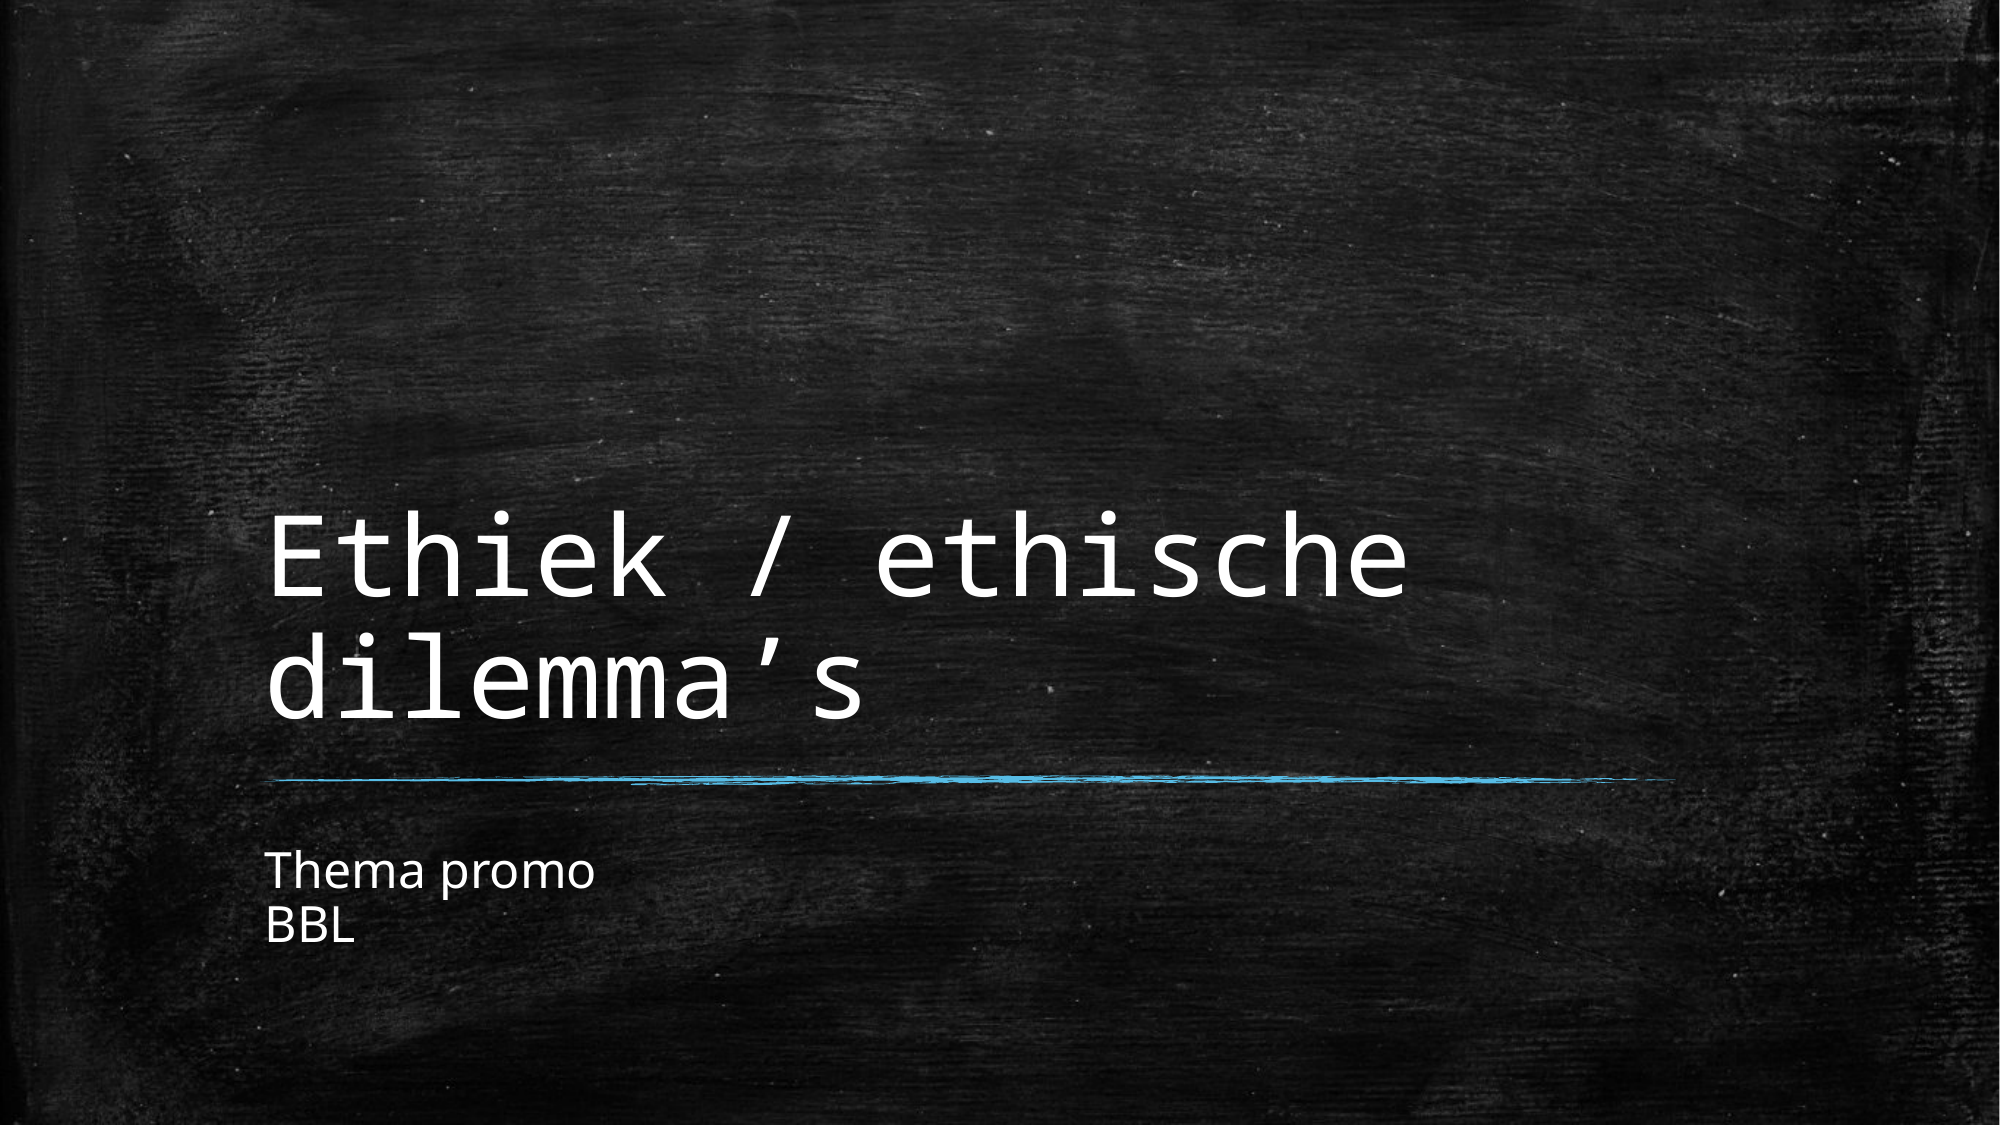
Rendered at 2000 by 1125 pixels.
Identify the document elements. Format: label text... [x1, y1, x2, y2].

title Ethiek / ethische dilemma’s [249, 312, 1750, 750]
subtitle Thema promo BBL [249, 837, 1750, 1013]
